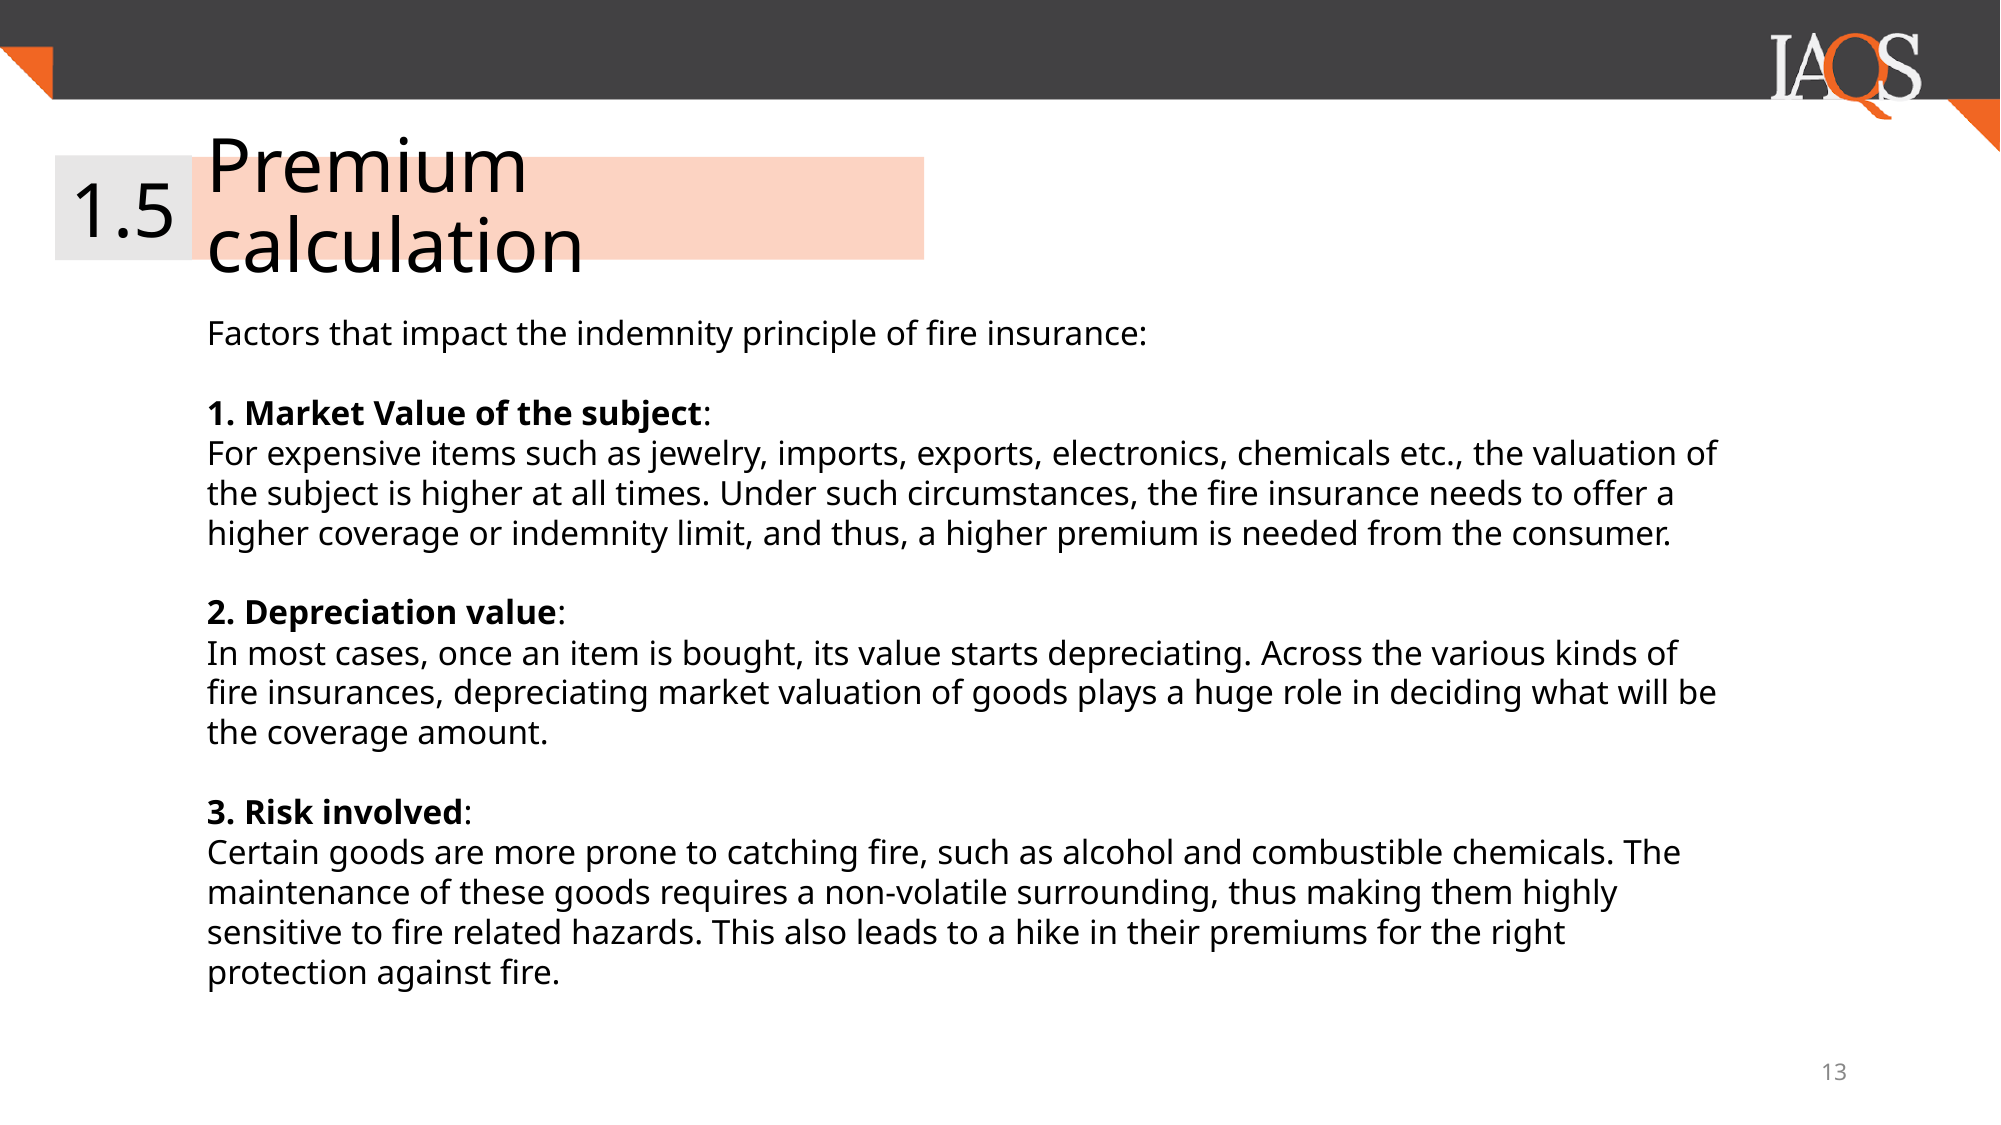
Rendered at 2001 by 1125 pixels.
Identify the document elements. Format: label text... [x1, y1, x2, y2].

text_box 1.5 [55, 155, 192, 261]
slide_number ‹#› [1412, 1042, 1863, 1103]
title Premium calculation [192, 156, 925, 260]
picture [0, 0, 2000, 152]
text_box Factors that impact the indemnity principle of fire insurance: 1. Market Value of the subject: For expensive items such as jewelry, imports, exports, electronics, chemicals etc., the valuation of the subject is higher at all times. Under such circumstances, the fire insurance needs to offer a higher coverage or indemnity limit, and thus, a higher premium is needed from the consumer. 2. Depreciation value: In most cases, once an item is bought, its value starts depreciating. Across the various kinds of fire insurances, depreciating market valuation of goods plays a huge role in deciding what will be the coverage amount. 3. Risk involved: Certain goods are more prone to catching fire, such as alcohol and combustible chemicals. The maintenance of these goods requires a non-volatile surrounding, thus making them highly sensitive to fire related hazards. This also leads to a hike in their premiums for the right protection against fire. [191, 304, 1742, 999]
